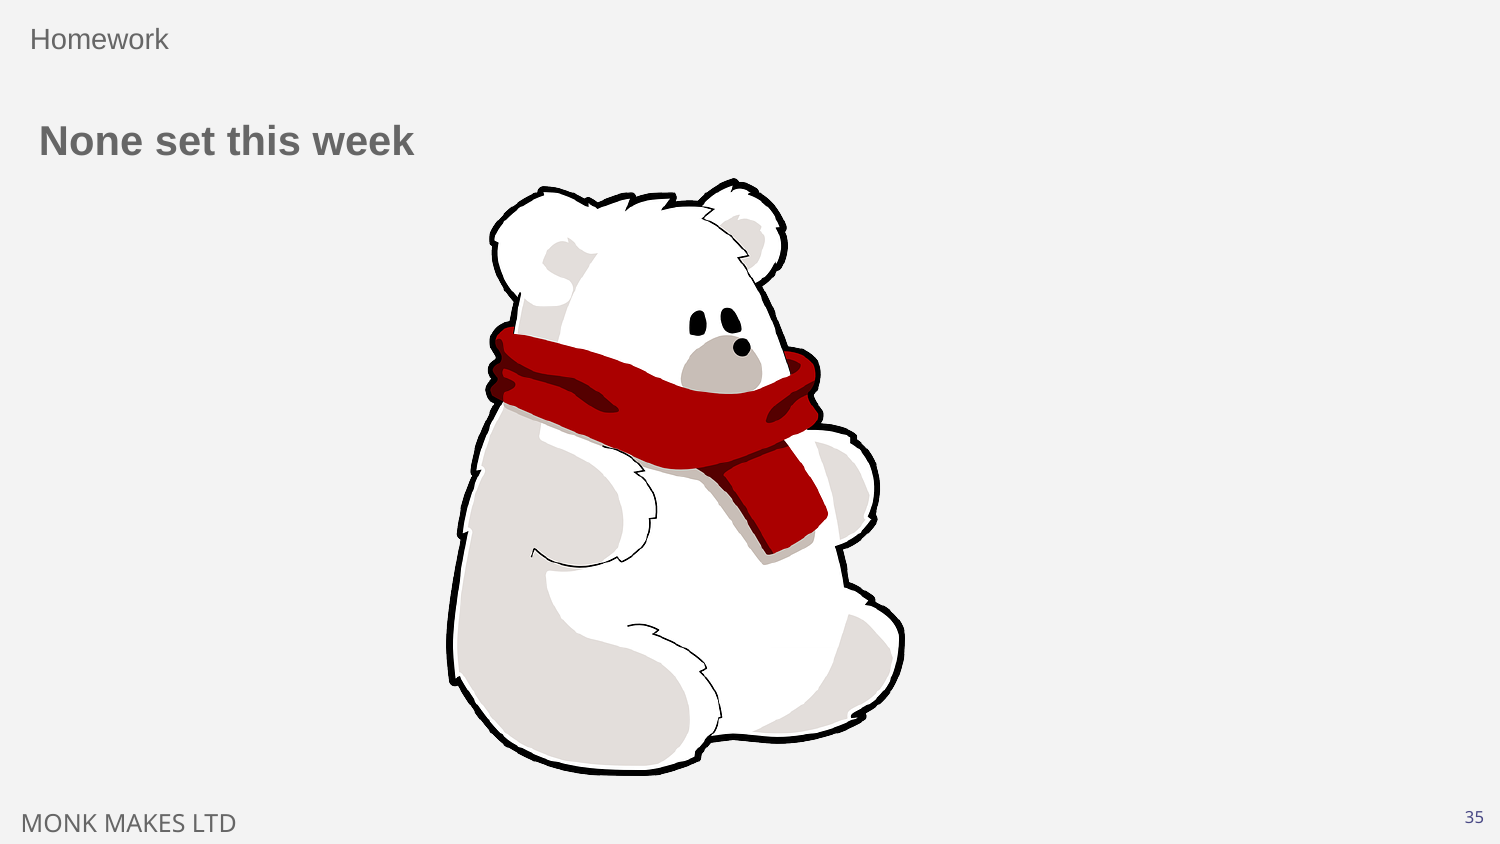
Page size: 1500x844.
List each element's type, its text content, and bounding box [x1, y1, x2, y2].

slide_number ‹#› [1448, 792, 1500, 844]
subtitle Homework [14, 0, 1500, 52]
picture [446, 178, 905, 776]
title None set this week [23, 81, 1422, 198]
